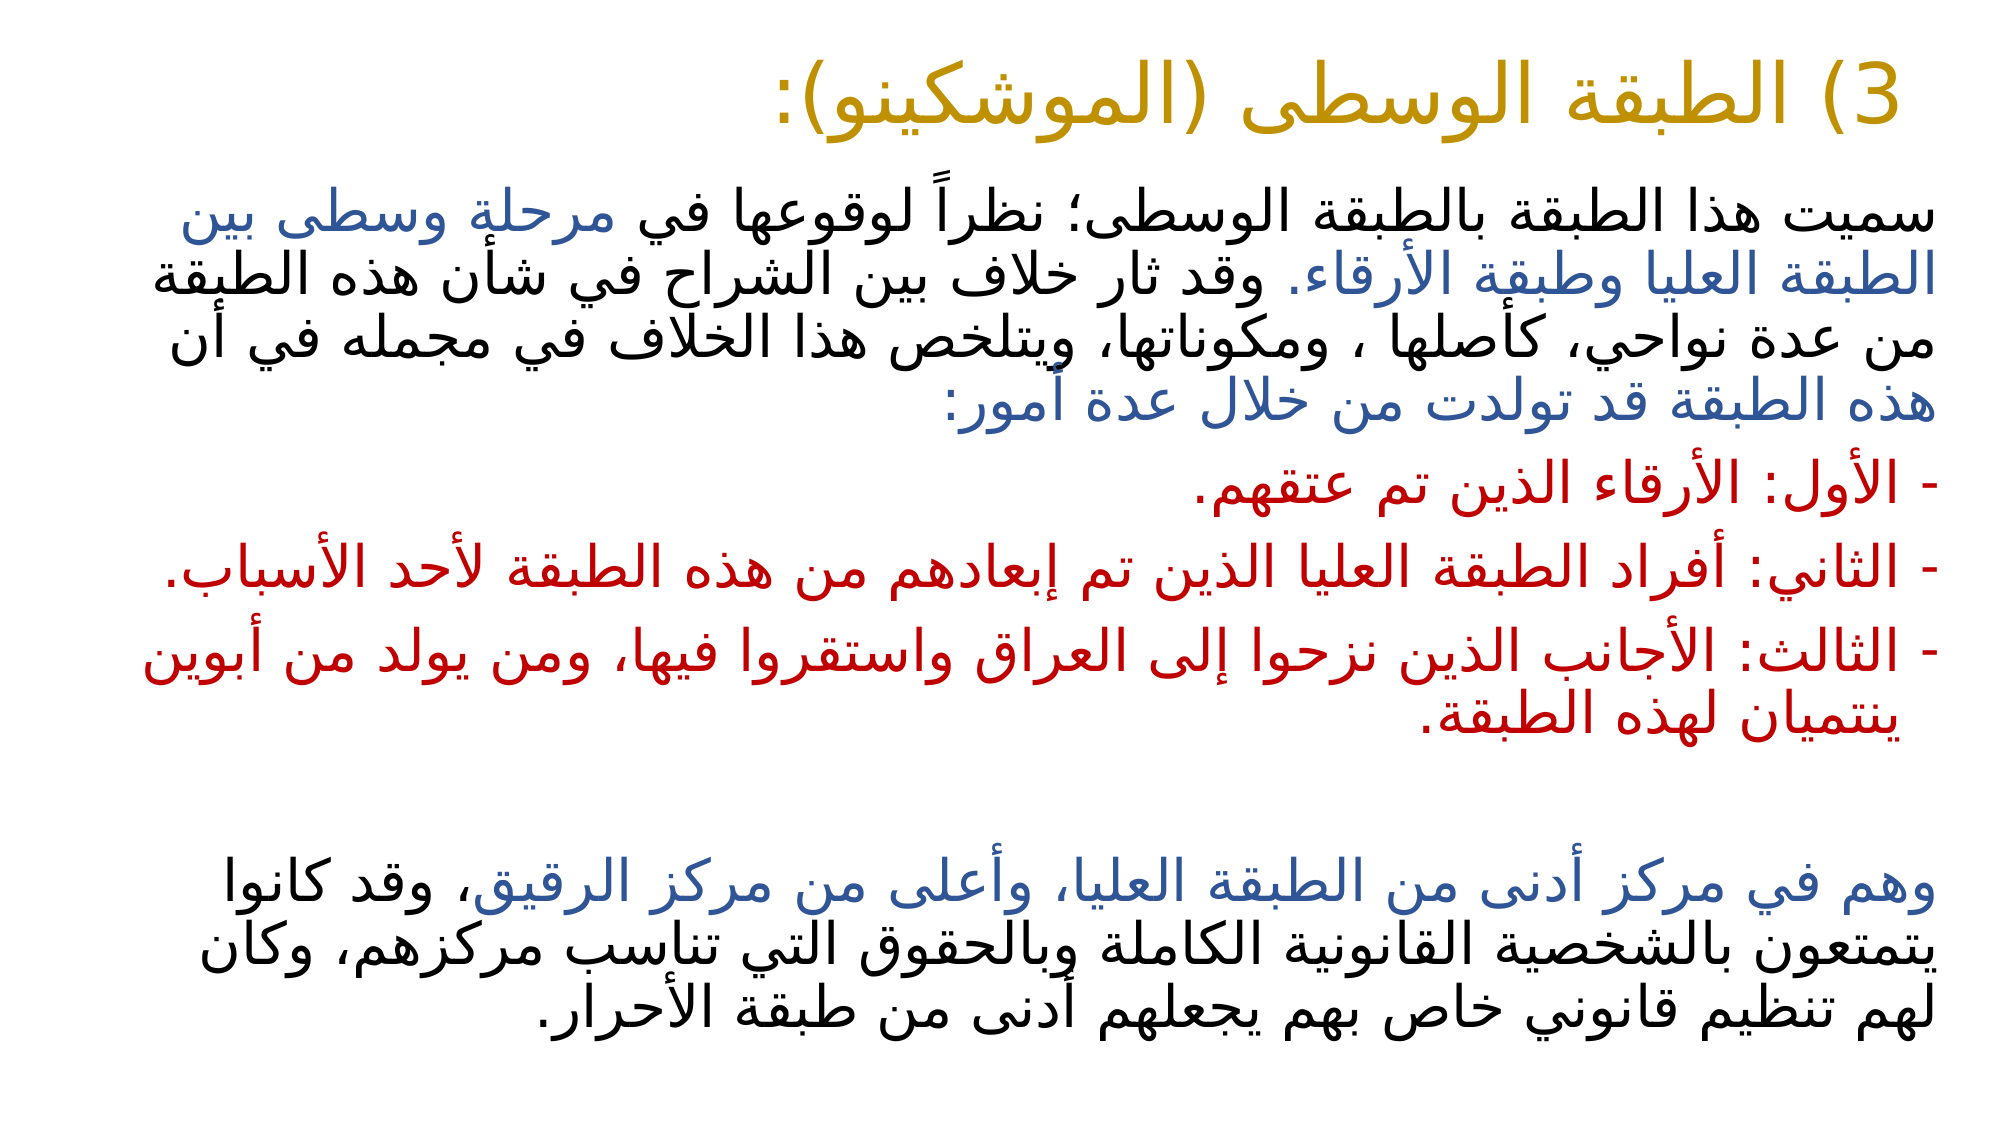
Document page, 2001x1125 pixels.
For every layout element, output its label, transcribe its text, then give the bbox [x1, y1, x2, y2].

list سميت هذا الطبقة بالطبقة الوسطى؛ نظراً لوقوعها في مرحلة وسطى بين الطبقة العليا وطبقة الأرقاء. وقد ثار خلاف بين الشراح في شأن هذه الطبقة من عدة نواحي، كأصلها ، ومكوناتها، ويتلخص هذا الخلاف في مجمله في أن هذه الطبقة قد تولدت من خلال عدة أمور: الأول: الأرقاء الذين تم عتقهم. الثاني: أفراد الطبقة العليا الذين تم إبعادهم من هذه الطبقة لأحد الأسباب. الثالث: الأجانب الذين نزحوا إلى العراق واستقروا فيها، ومن يولد من أبوين ينتميان لهذه الطبقة. وهم في مركز أدنى من الطبقة العليا، وأعلى من مركز الرقيق، وقد كانوا يتمتعون بالشخصية القانونية الكاملة وبالحقوق التي تناسب مركزهم، وكان لهم تنظيم قانوني خاص بهم يجعلهم أدنى من طبقة الأحرار. [104, 173, 1955, 1125]
title 3) الطبقة الوسطى (الموشكينو): [194, 19, 1920, 173]
